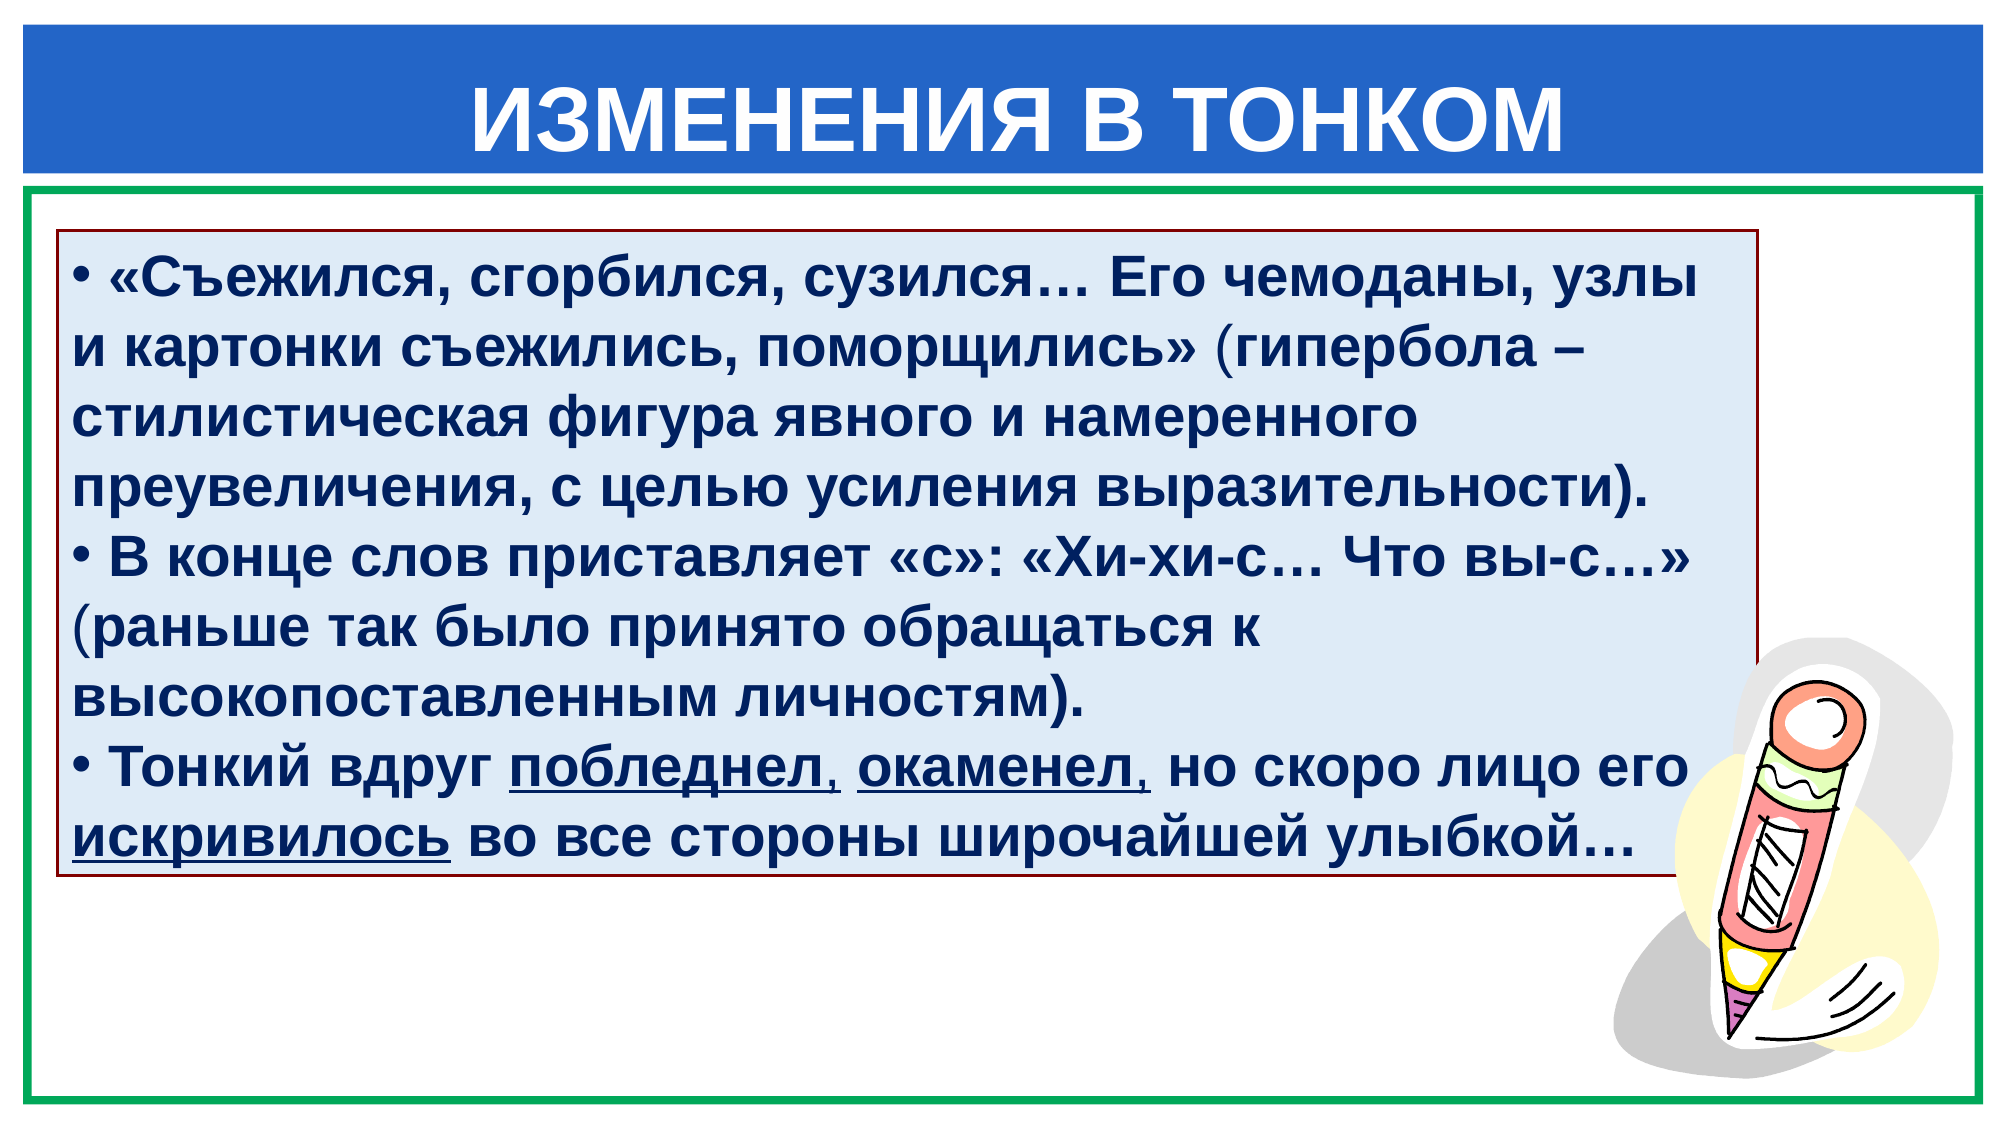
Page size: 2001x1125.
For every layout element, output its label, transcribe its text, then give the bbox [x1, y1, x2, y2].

text_box «Съежился, сгорбился, сузился… Его чемоданы, узлы и картонки съежились, поморщились» (гипербола – стилистическая фигура явного и намеренного преувеличения, с целью усиления выразительности). В конце слов приставляет «с»: «Хи-хи-с… Что вы-с…» (раньше так было принято обращаться к высокопоставленным личностям). Тонкий вдруг побледнел, окаменел, но скоро лицо его искривилось во все стороны широчайшей улыбкой… [57, 230, 1758, 876]
picture [1613, 637, 1958, 1083]
title ИЗМЕНЕНИЯ В ТОНКОМ [38, 72, 2000, 172]
